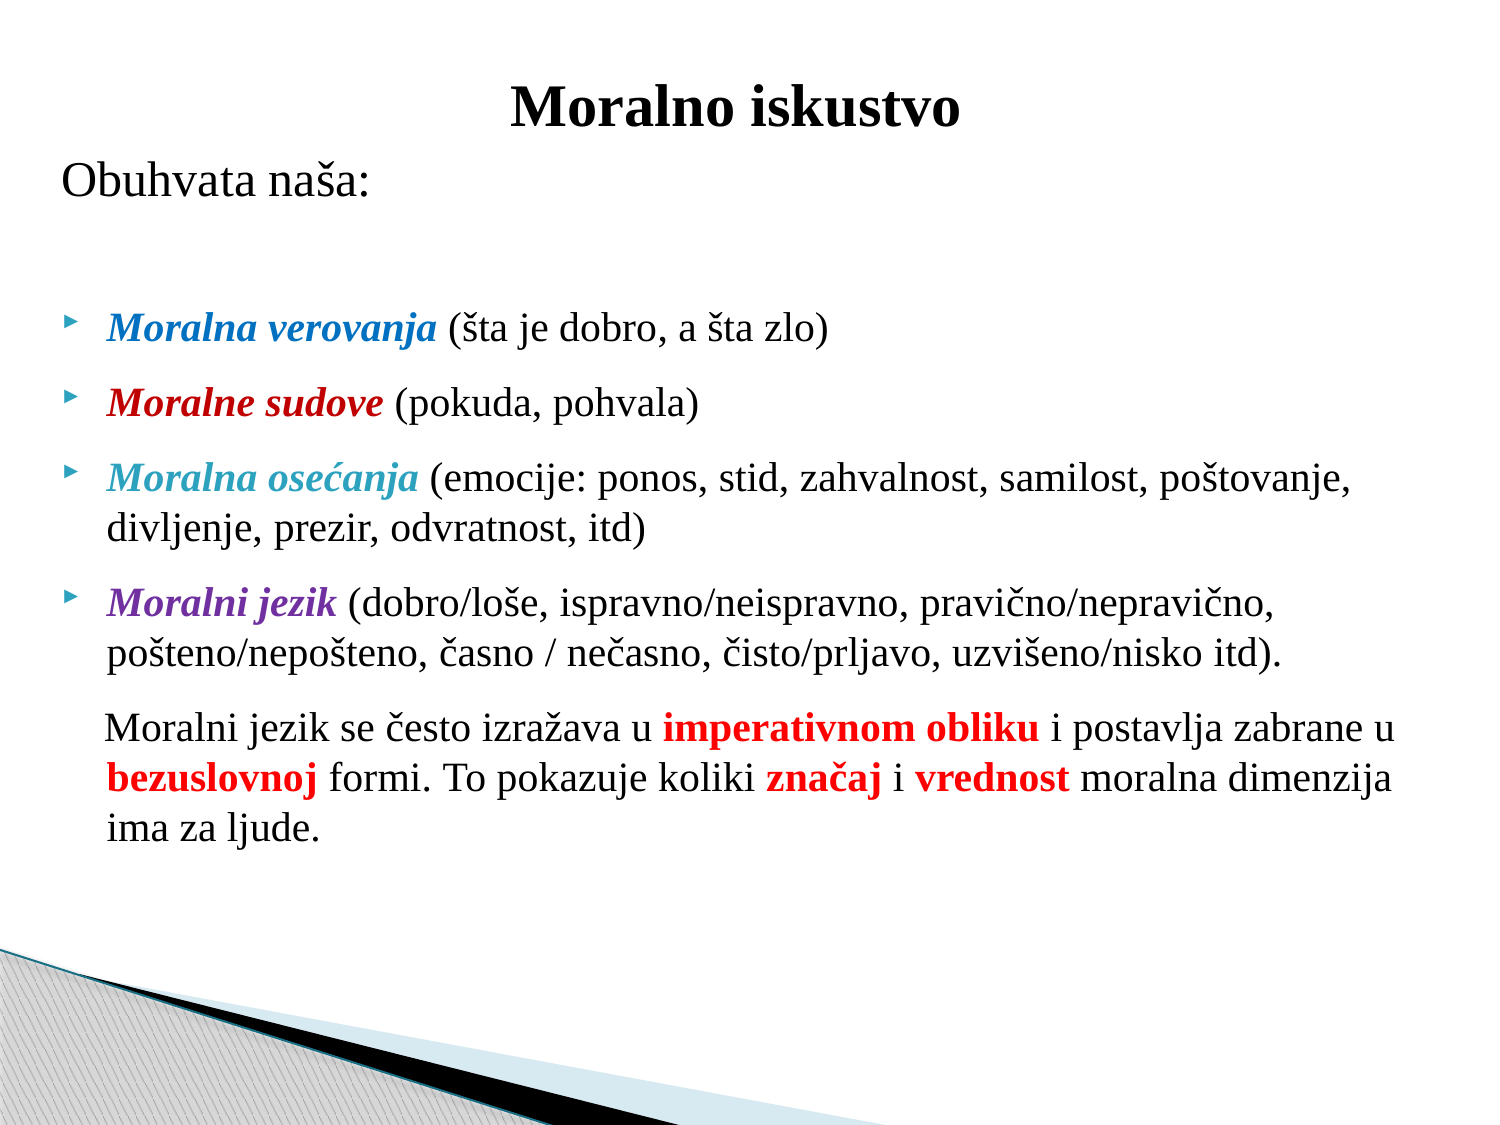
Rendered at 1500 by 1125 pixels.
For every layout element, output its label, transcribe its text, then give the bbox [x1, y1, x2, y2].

list Moralno iskustvo Obuhvata naša: Moralna verovanja (šta je dobro, a šta zlo) Moralne sudove (pokuda, pohvala) Moralna osećanja (emocije: ponos, stid, zahvalnost, samilost, poštovanje, divljenje, prezir, odvratnost, itd) Moralni jezik (dobro/loše, ispravno/neispravno, pravično/nepravično, pošteno/nepošteno, časno / nečasno, čisto/prljavo, uzvišeno/nisko itd). Moralni jezik se često izražava u imperativnom obliku i postavlja zabrane u bezuslovnoj formi. To pokazuje koliki značaj i vrednost moralna dimenzija ima za ljude. [46, 58, 1442, 1067]
